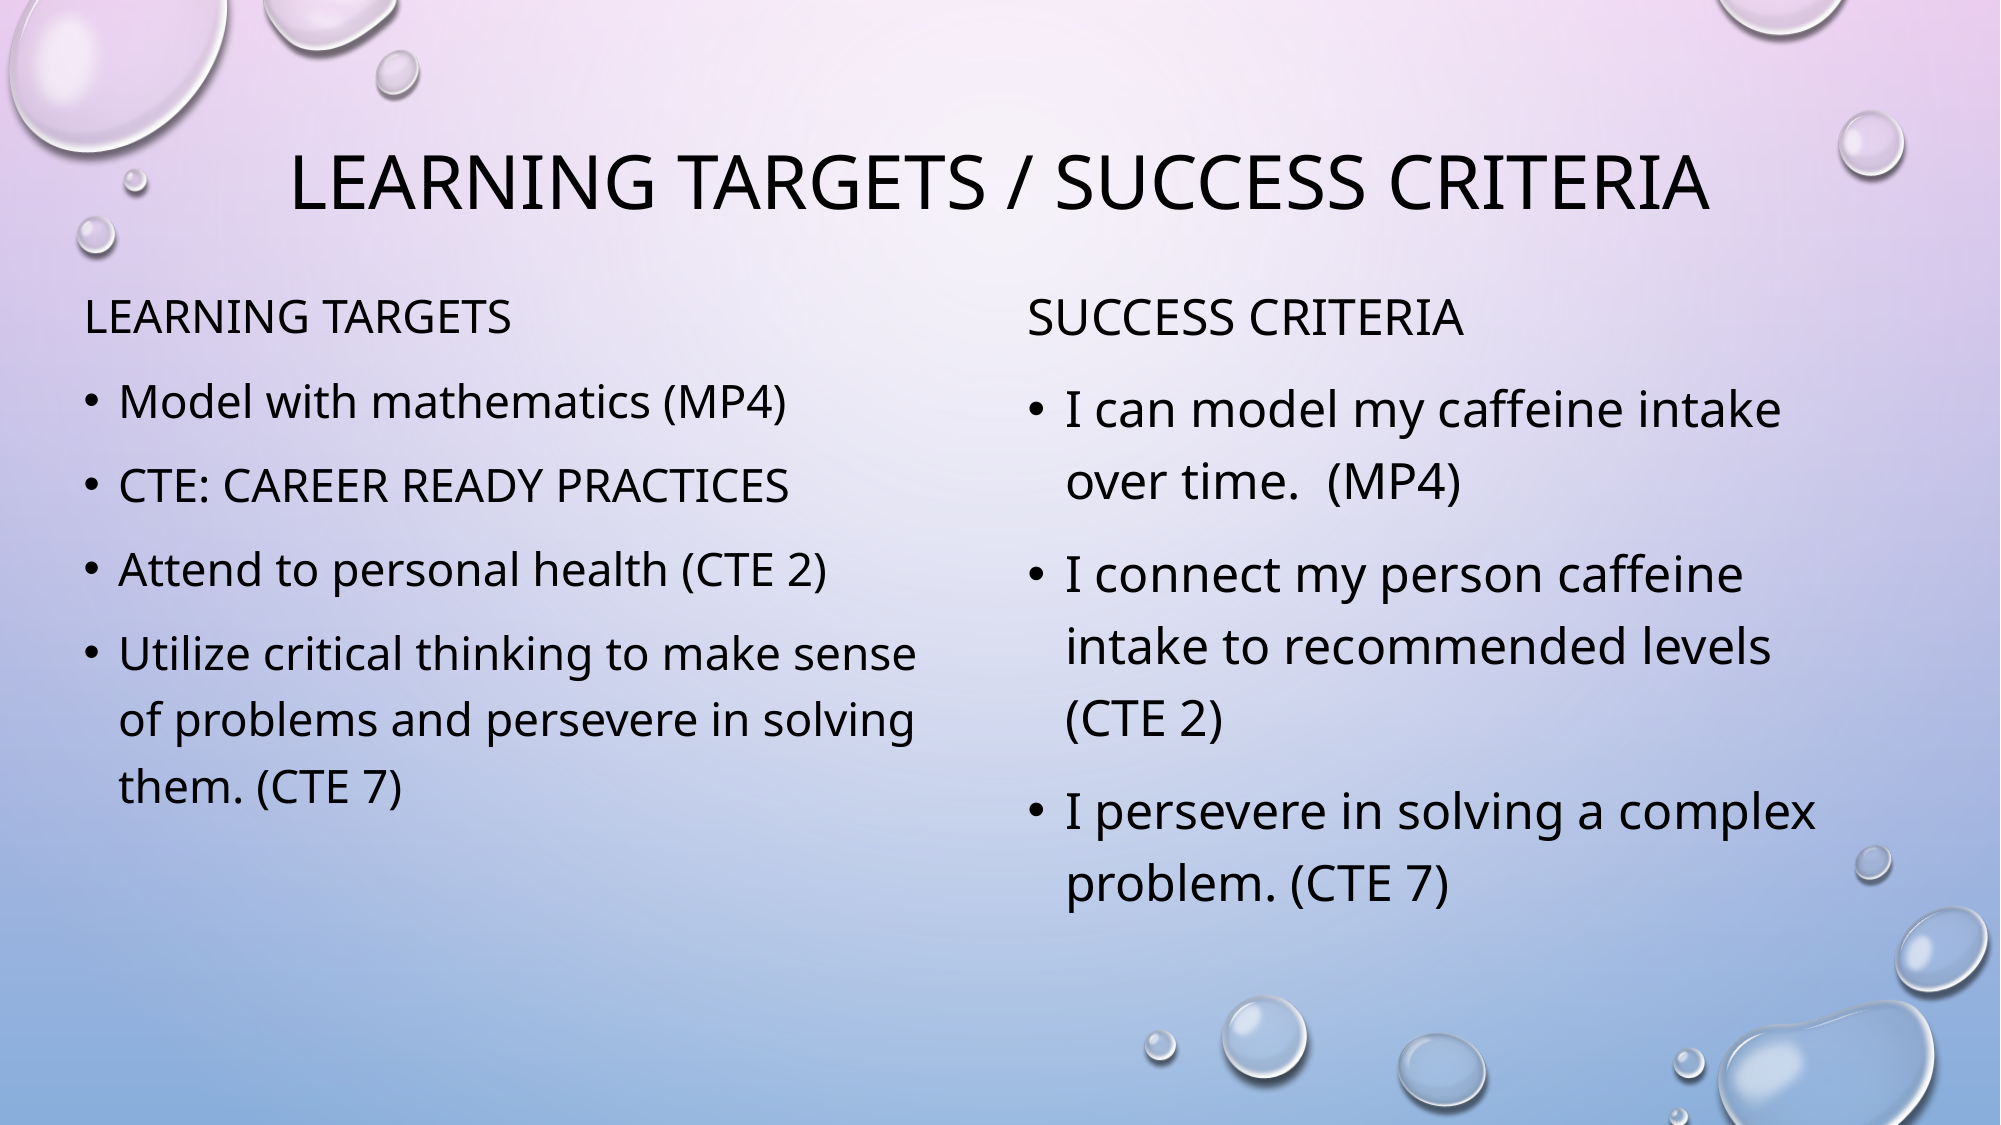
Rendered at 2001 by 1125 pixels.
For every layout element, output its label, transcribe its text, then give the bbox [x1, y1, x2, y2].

list LEARNING TARGETS Model with mathematics (MP4) CTE: Career Ready Practices Attend to personal health (CTE 2) Utilize critical thinking to make sense of problems and persevere in solving them. (CTE 7) [68, 269, 971, 969]
text_box SUCCESS CRITERIA I can model my caffeine intake over time. (MP4) I connect my person caffeine intake to recommended levels (CTE 2) I persevere in solving a complex problem. (CTE 7) [1012, 265, 1851, 965]
picture [0, 0, 2000, 1125]
title Learning Targets / Success criteria [149, 101, 1851, 270]
